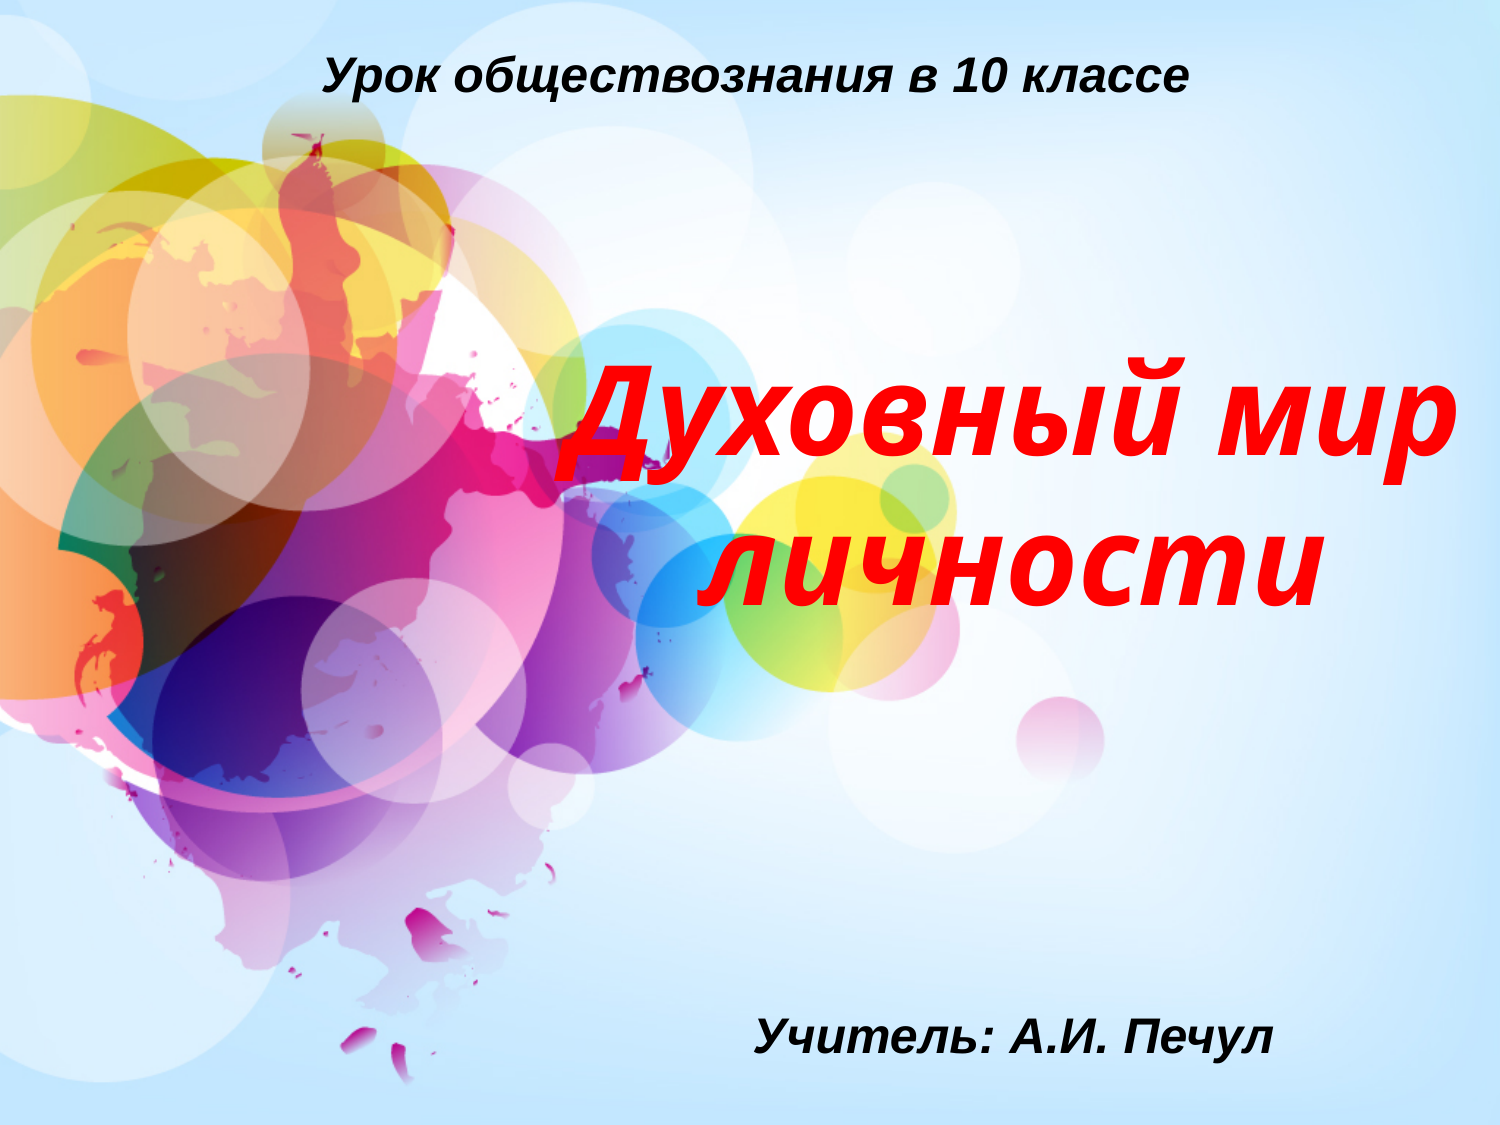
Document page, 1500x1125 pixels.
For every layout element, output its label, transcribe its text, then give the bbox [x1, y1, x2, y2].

text_box Учитель: А.И. Печул [597, 996, 1430, 1071]
title Духовный мир личности [503, 174, 1500, 786]
text_box Урок обществознания в 10 классе [199, 35, 1313, 110]
picture [0, 0, 1500, 1125]
